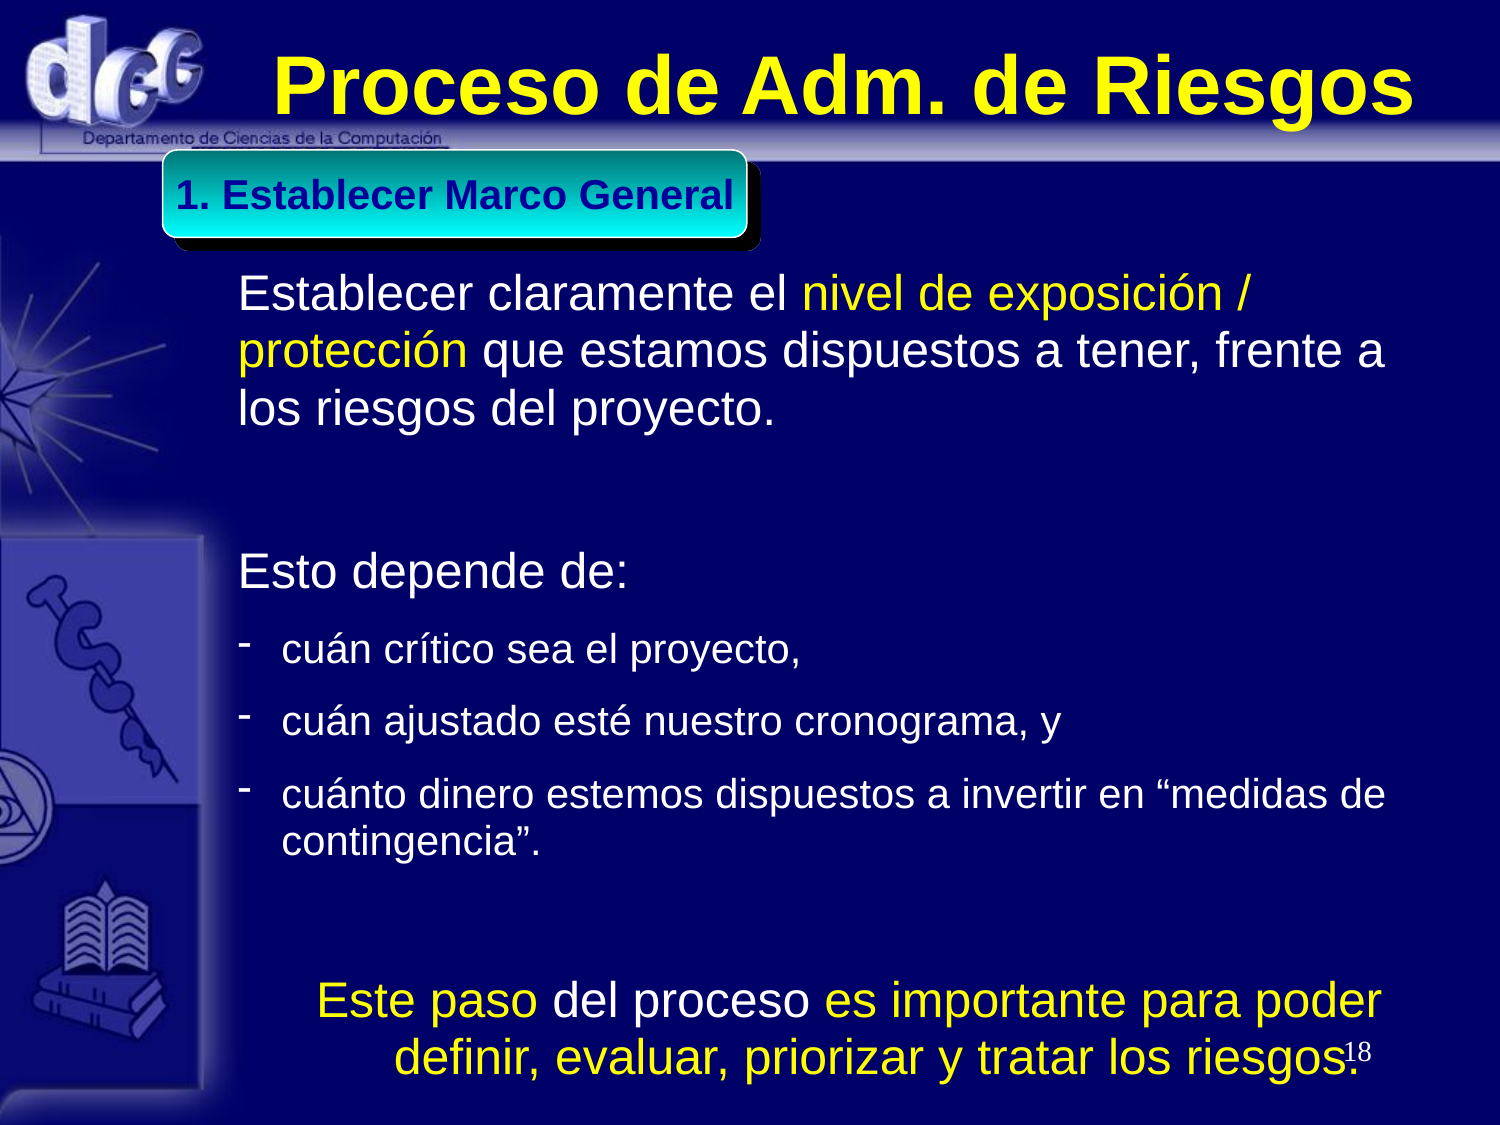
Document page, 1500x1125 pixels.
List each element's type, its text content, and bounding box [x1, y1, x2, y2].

text_box [162, 226, 747, 238]
text_box [163, 149, 747, 160]
list Establecer claramente el nivel de exposición / protección que estamos dispuestos a tener, frente a los riesgos del proyecto. Esto depende de: cuán crítico sea el proyecto, cuán ajustado esté nuestro cronograma, y cuánto dinero estemos dispuestos a invertir en “medidas de contingencia”. Este paso del proceso es importante para poder definir, evaluar, priorizar y tratar los riesgos. [222, 257, 1477, 1102]
title Proceso de Adm. de Riesgos [207, 0, 1483, 163]
text_box 1. Establecer Marco General [160, 160, 750, 226]
picture [0, 0, 1500, 1125]
